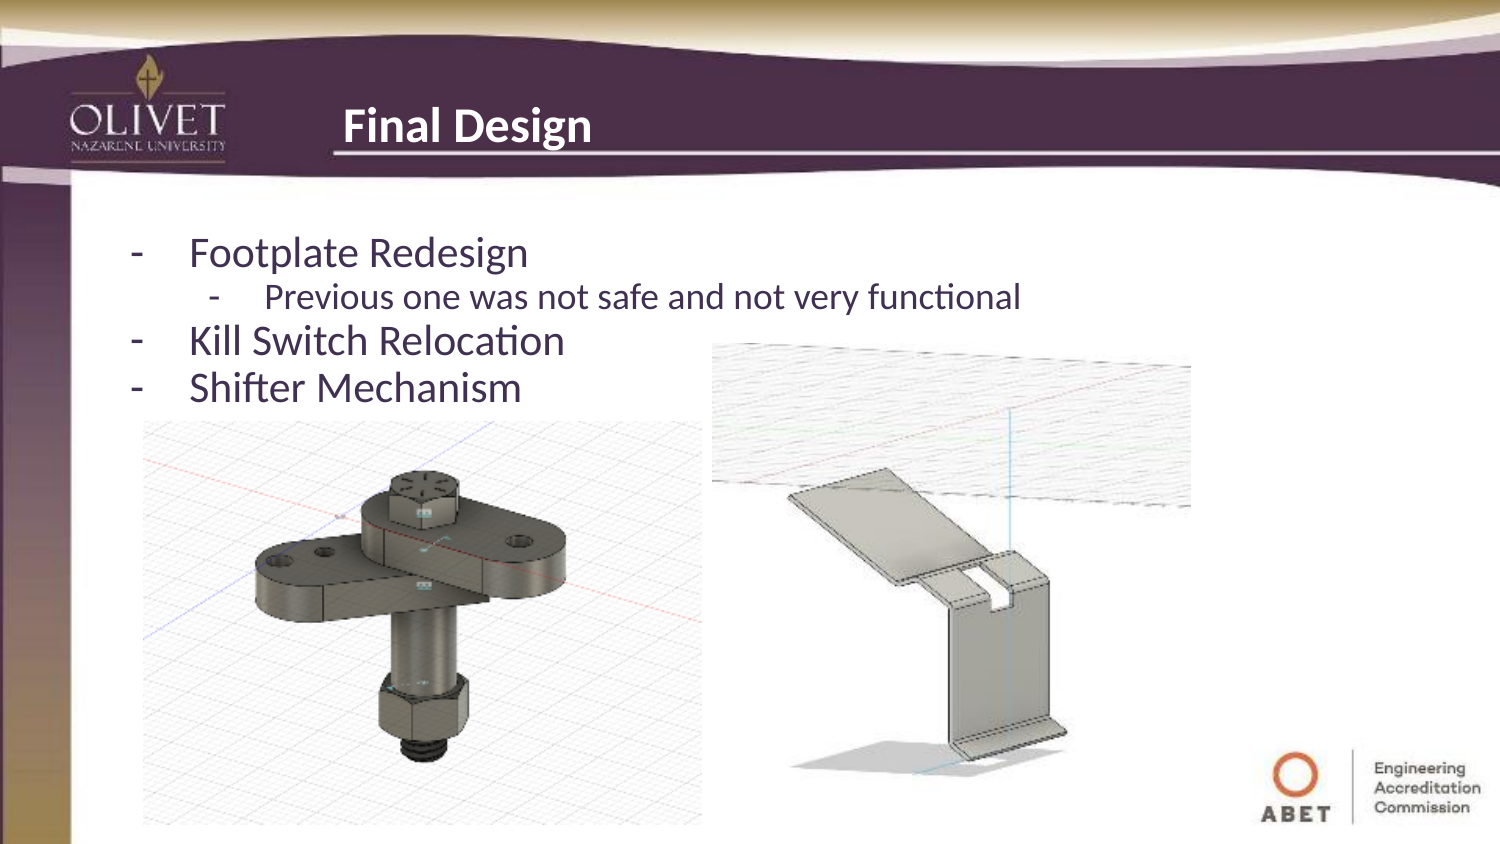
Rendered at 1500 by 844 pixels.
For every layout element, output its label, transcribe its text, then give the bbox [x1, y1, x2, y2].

picture [0, 0, 1500, 844]
title Final Design [331, 44, 1397, 208]
list Footplate Redesign Previous one was not safe and not very functional Kill Switch Relocation Shifter Mechanism [103, 224, 1397, 760]
